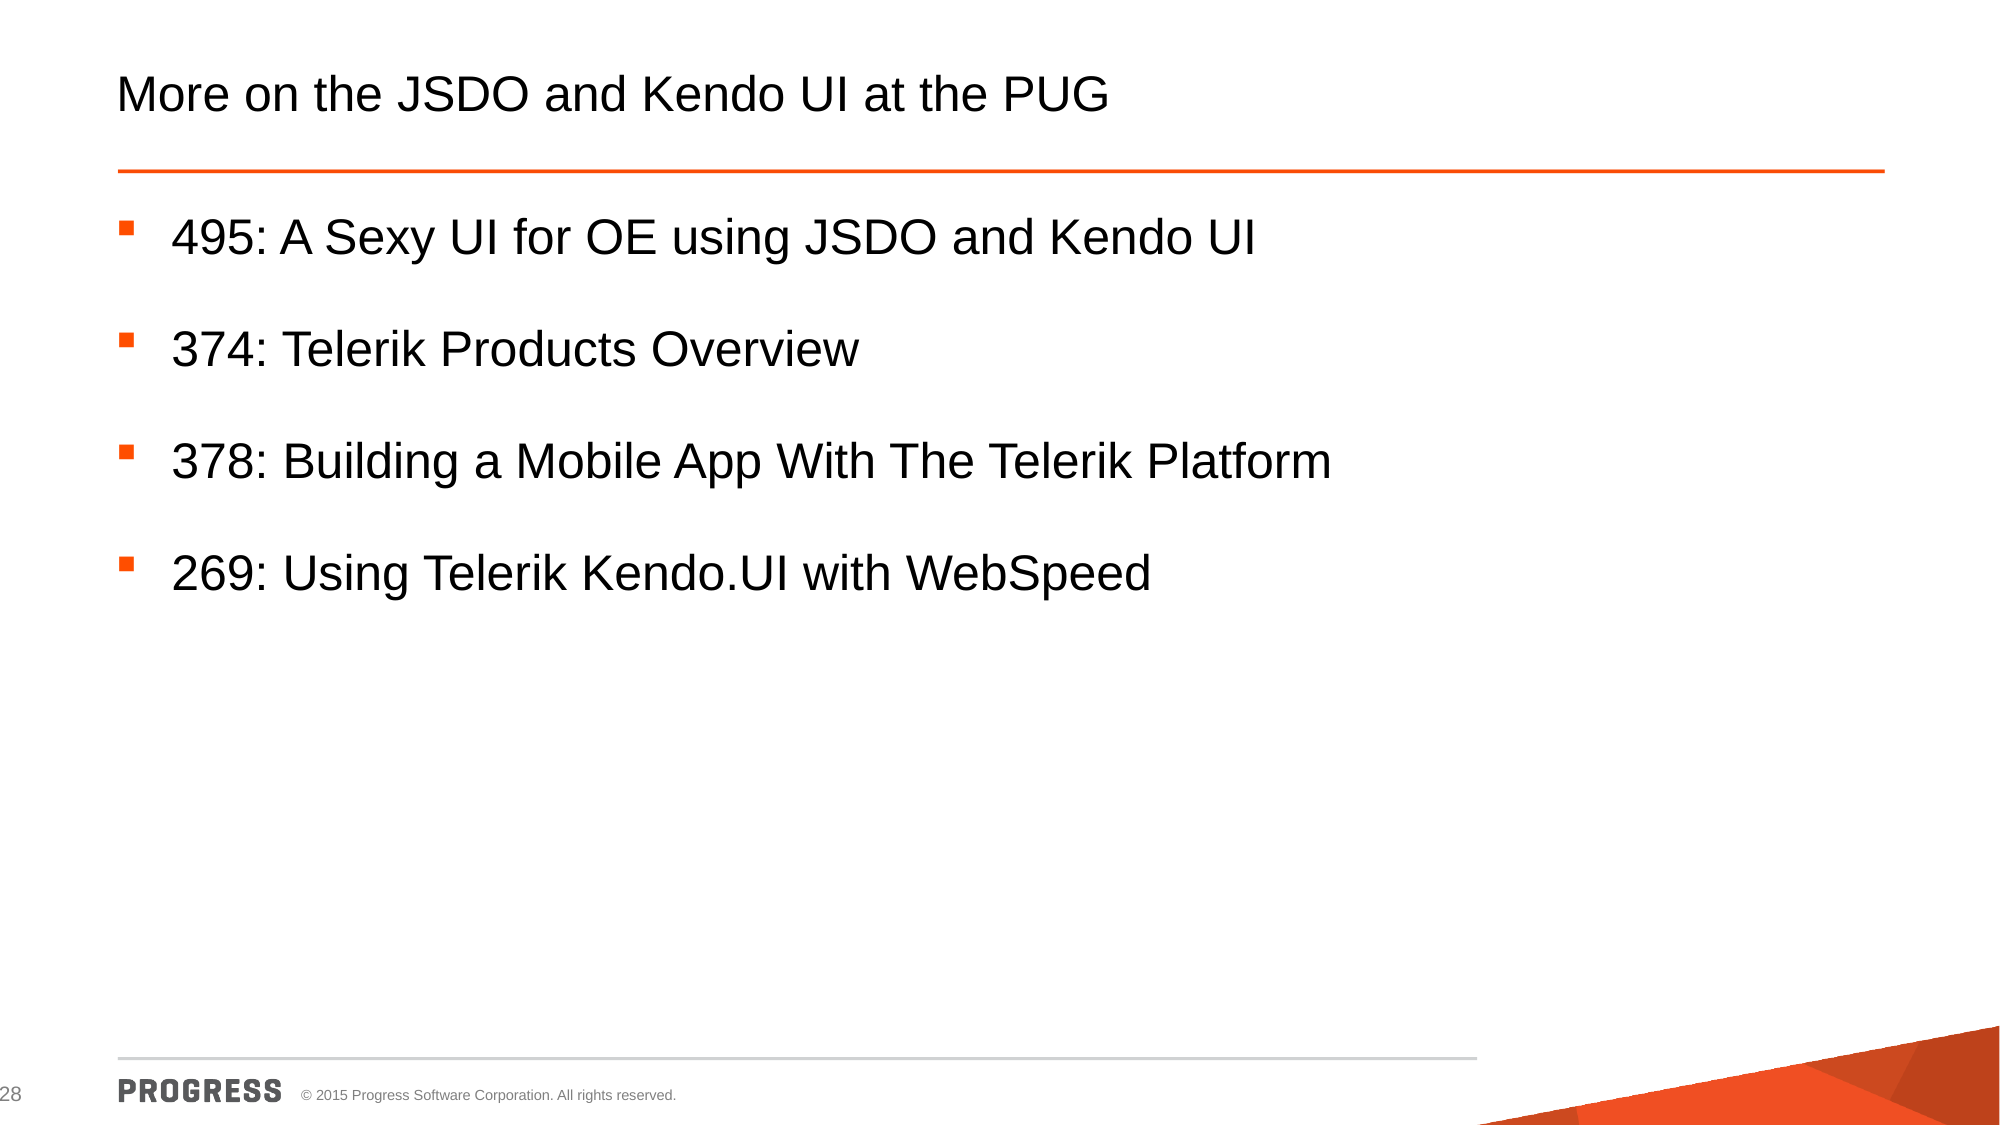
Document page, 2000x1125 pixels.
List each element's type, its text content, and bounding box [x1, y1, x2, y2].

title More on the JSDO and Kendo UI at the PUG [100, 60, 1874, 132]
picture [0, 1088, 6, 1097]
text_box 495: A Sexy UI for OE using JSDO and Kendo UI 374: Telerik Products Overview 378: Building a Mobile App With The Telerik Platform 269: Using Telerik Kendo.UI with WebSpeed [100, 196, 1800, 1067]
picture [0, 0, 2000, 1125]
